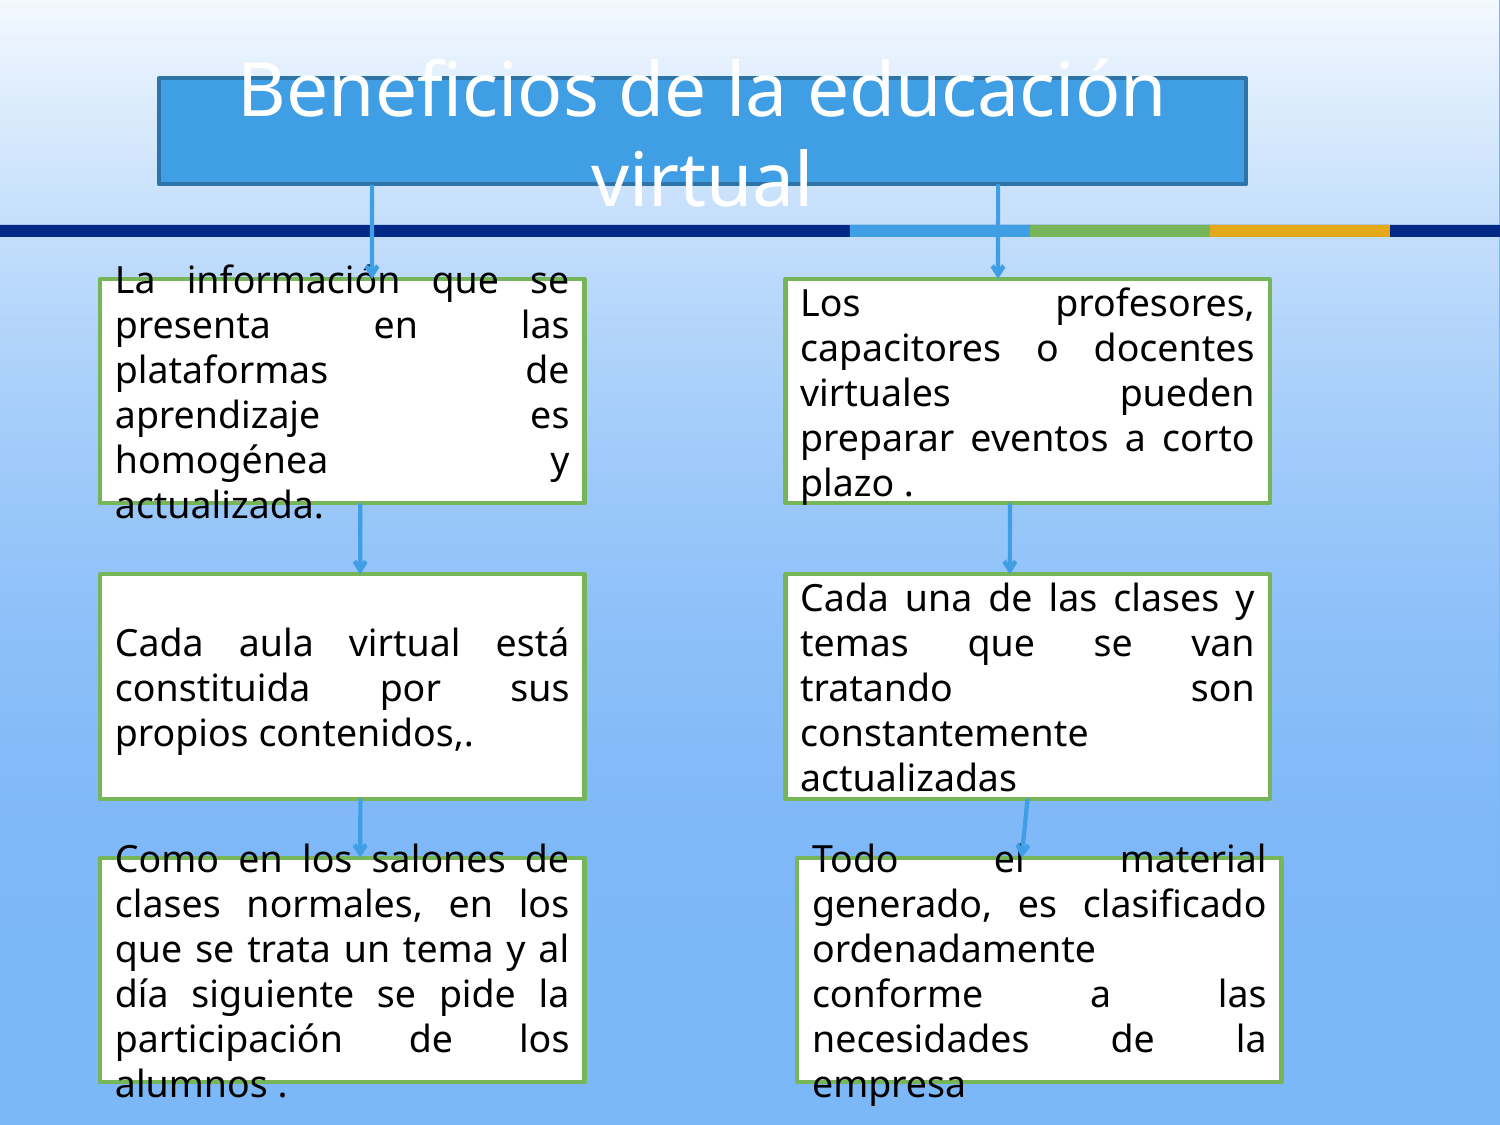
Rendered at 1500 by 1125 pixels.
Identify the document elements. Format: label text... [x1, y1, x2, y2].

text_box Cada aula virtual está constituida por sus propios contenidos,. [98, 572, 587, 801]
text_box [994, 824, 1055, 832]
text_box La información que se presenta en las plataformas de aprendizaje es homogénea y actualizada. [98, 277, 587, 505]
text_box Cada una de las clases y temas que se van tratando son constantemente actualizadas [783, 572, 1272, 801]
text_box Beneficios de la educación virtual [157, 76, 1248, 186]
text_box Todo el material generado, es clasificado ordenadamente conforme a las necesidades de la empresa [795, 856, 1284, 1084]
text_box Los profesores, capacitores o docentes virtuales pueden preparar eventos a corto plazo . [783, 277, 1272, 505]
text_box Como en los salones de clases normales, en los que se trata un tema y al día siguiente se pide la participación de los alumnos . [98, 856, 587, 1084]
